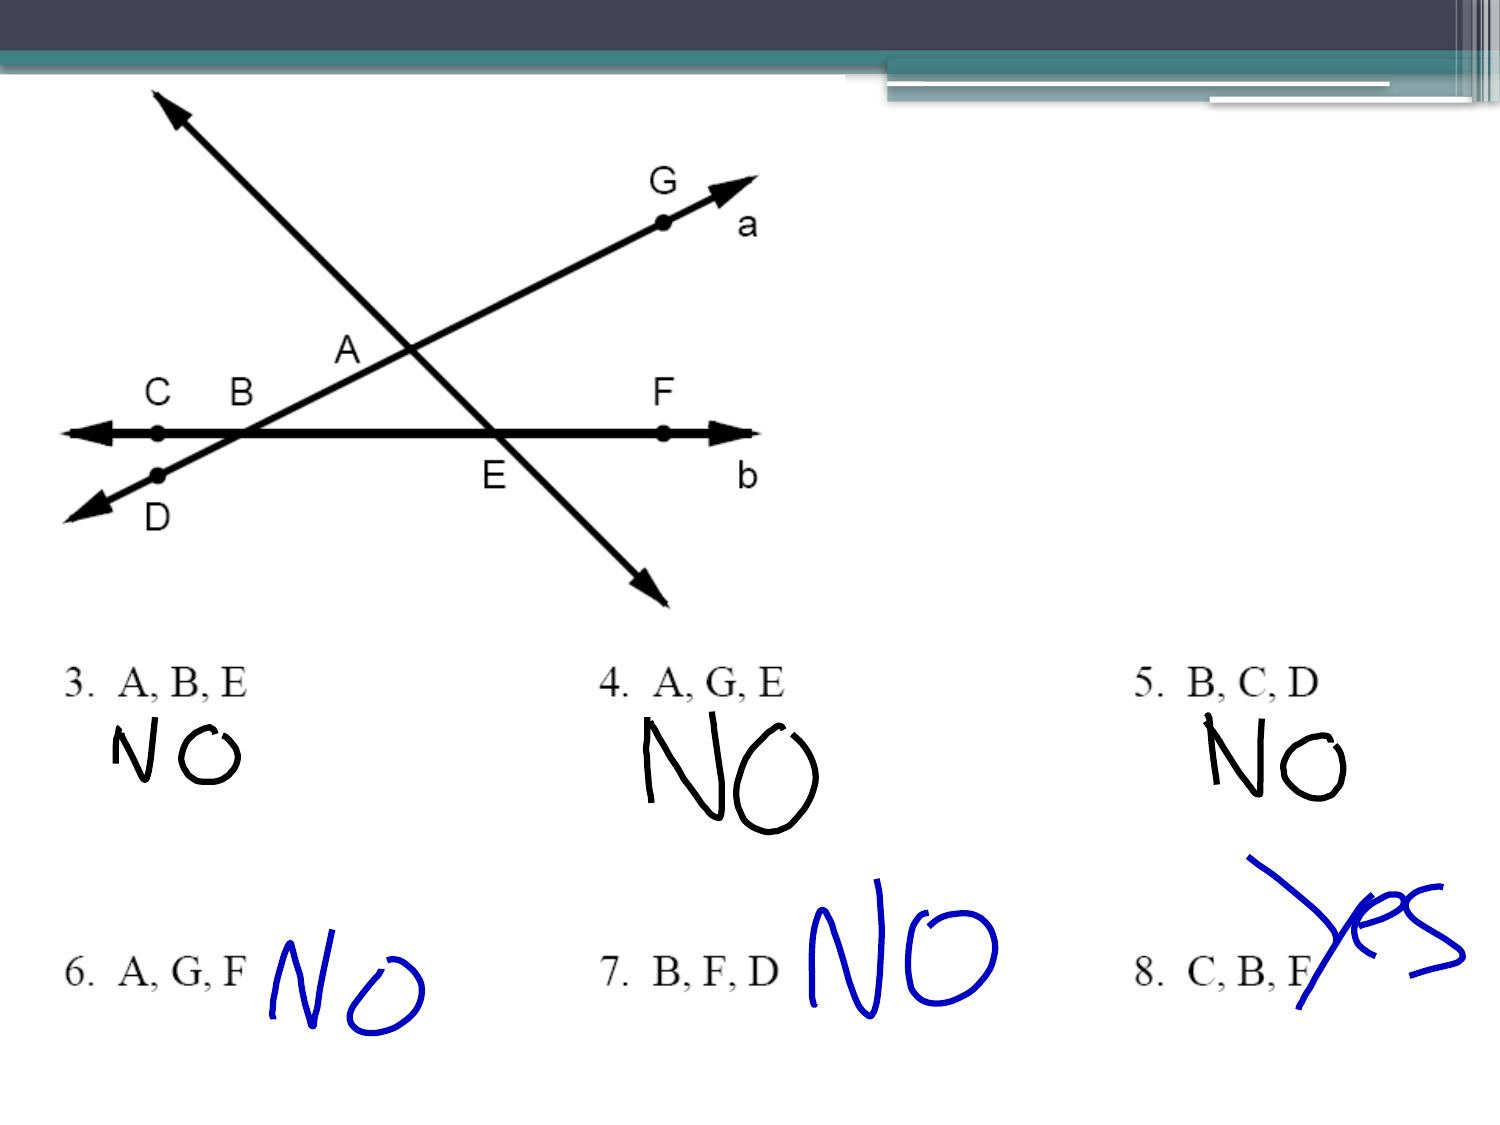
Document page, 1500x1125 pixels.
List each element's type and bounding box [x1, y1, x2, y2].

picture [0, 74, 846, 617]
picture [42, 627, 1458, 1125]
